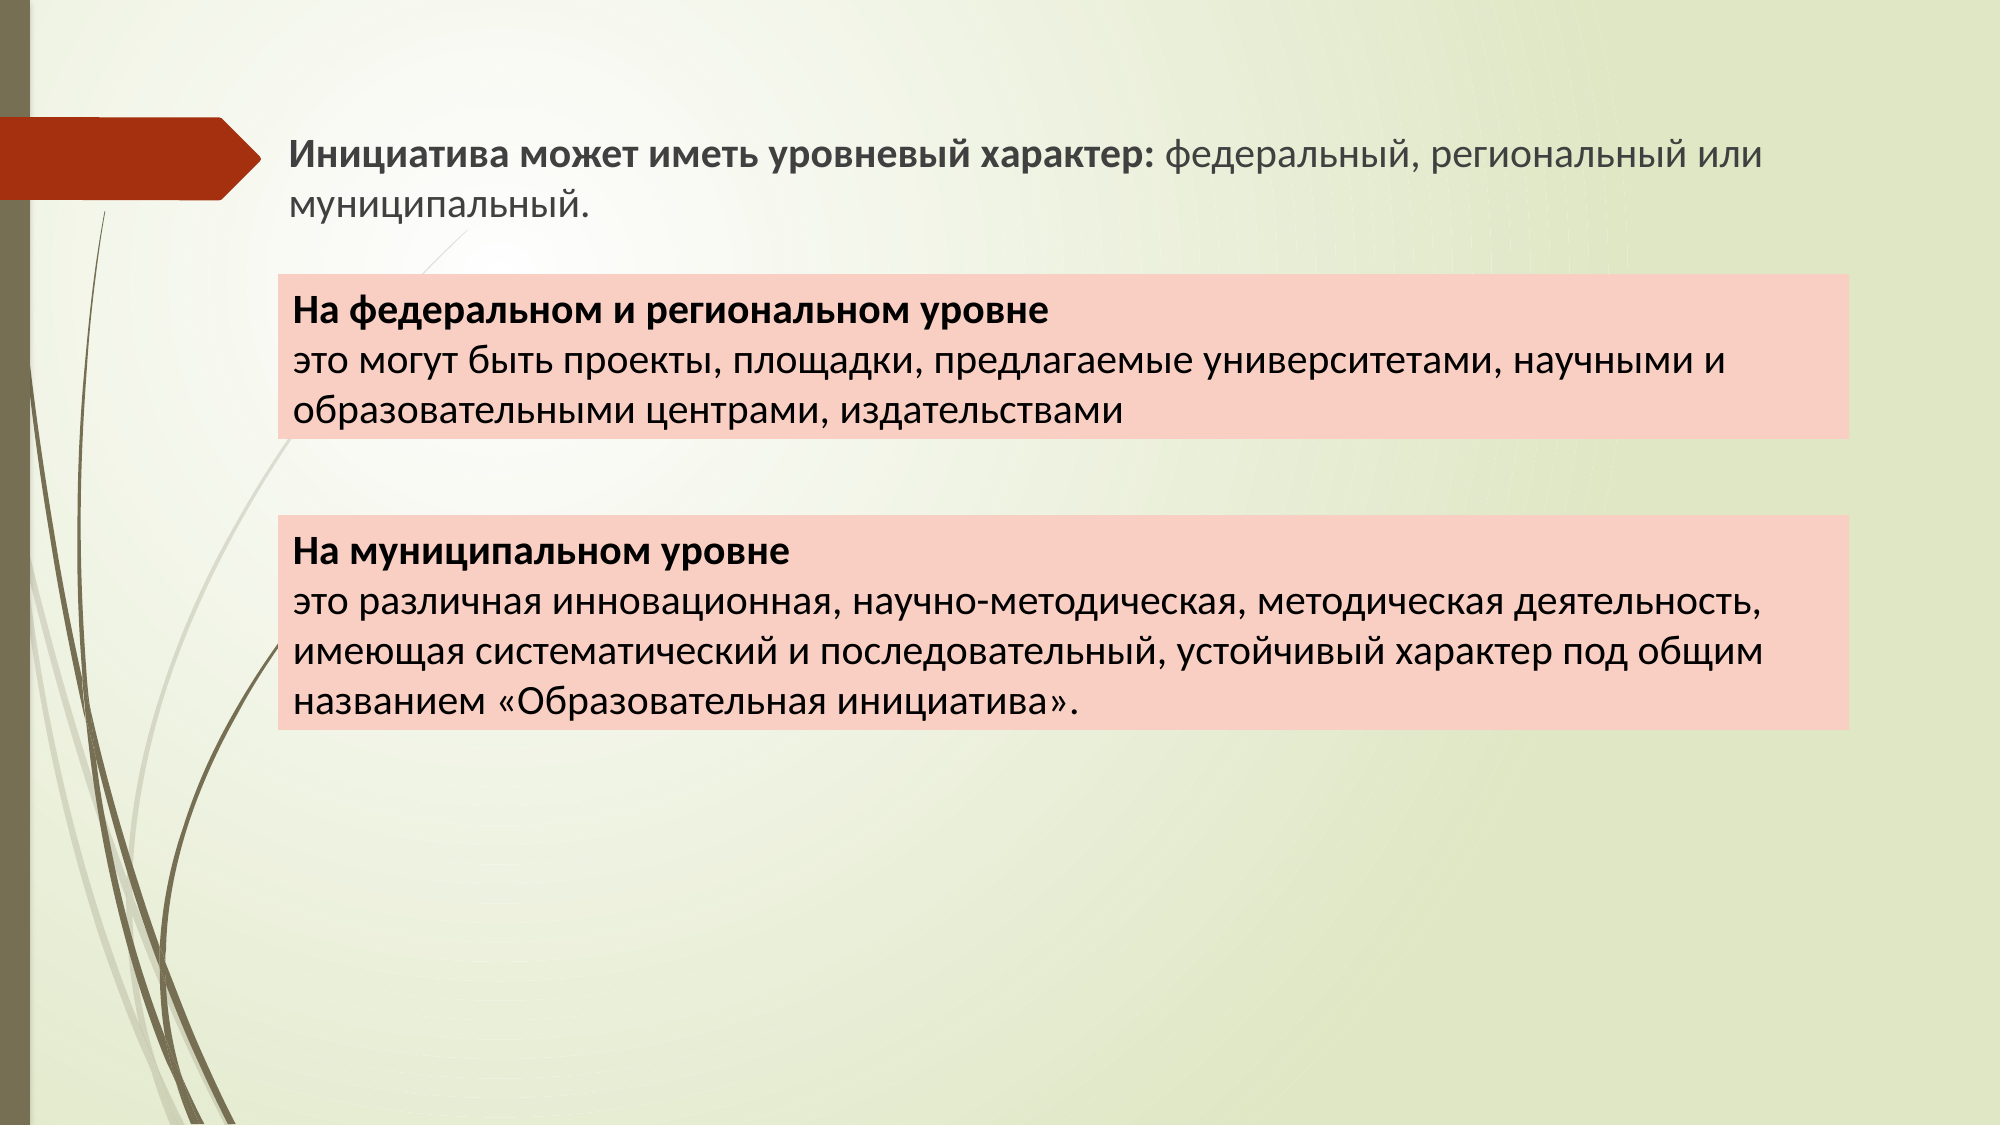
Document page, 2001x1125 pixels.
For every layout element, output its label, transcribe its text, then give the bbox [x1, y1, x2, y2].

text_box На муниципальном уровне это различная инновационная, научно-методическая, методическая деятельность, имеющая систематический и последовательный, устойчивый характер под общим названием «Образовательная инициатива». [278, 515, 1850, 730]
text_box На федеральном и региональном уровне это могут быть проекты, площадки, предлагаемые университетами, научными и образовательными центрами, издательствами [278, 274, 1850, 439]
subtitle Инициатива может иметь уровневый характер: федеральный, региональный или муниципальный. [232, 125, 1957, 244]
